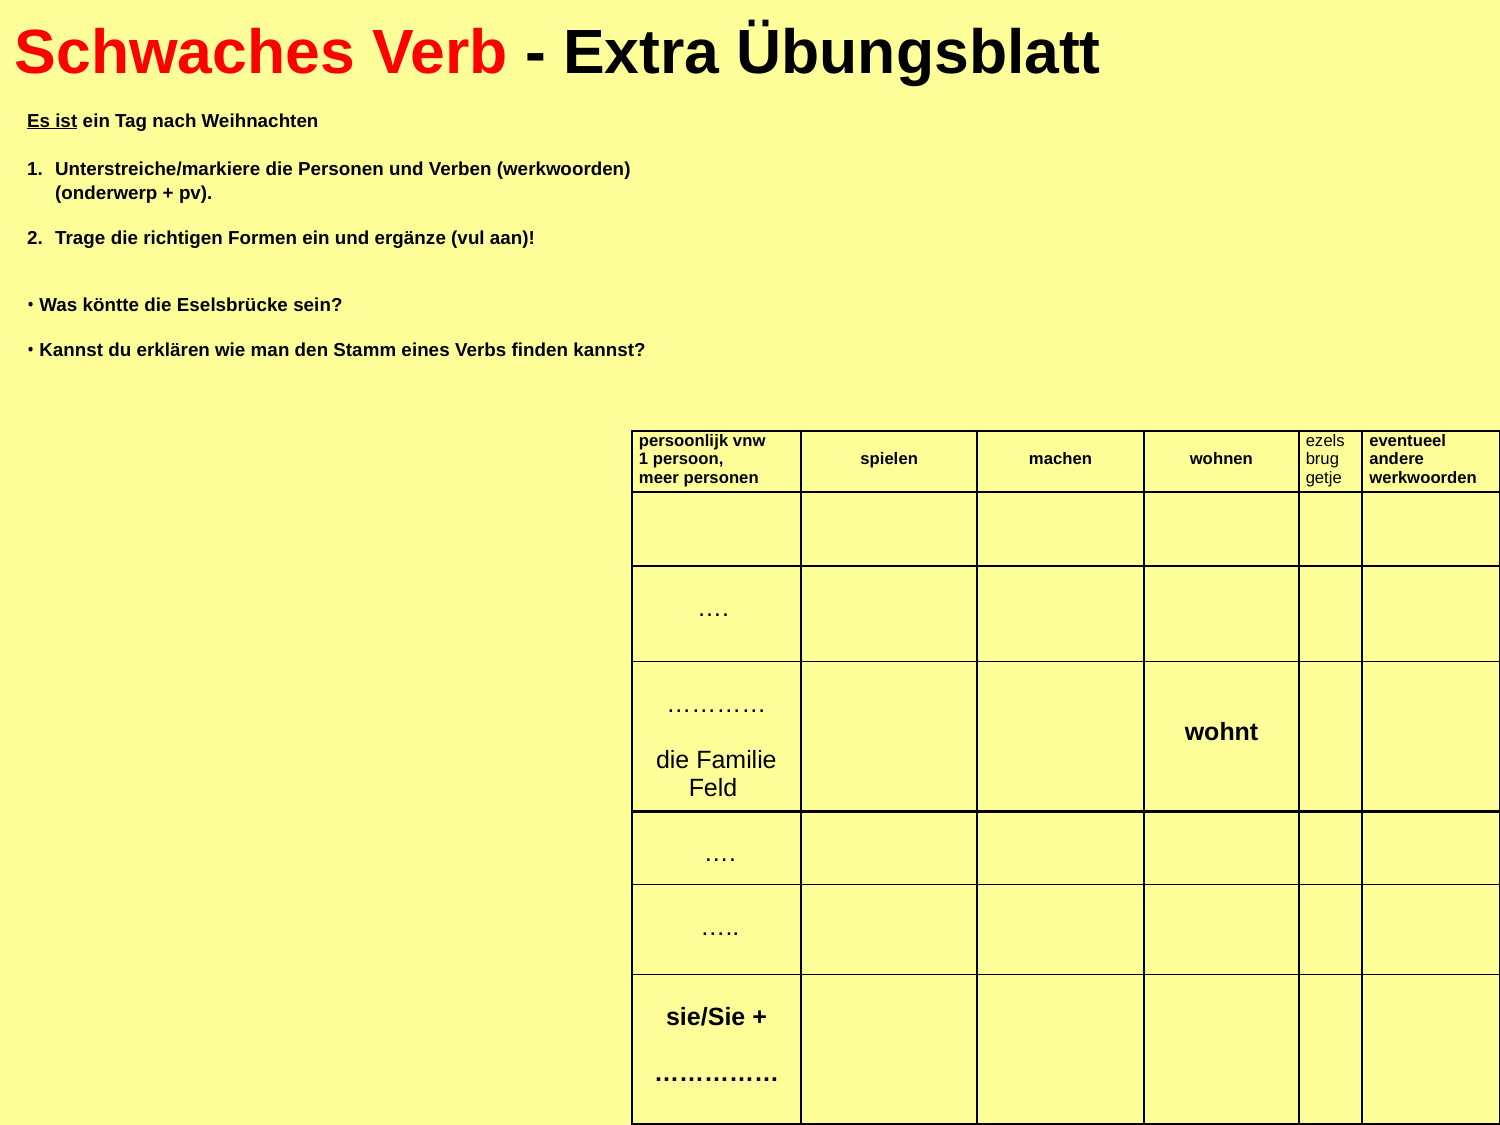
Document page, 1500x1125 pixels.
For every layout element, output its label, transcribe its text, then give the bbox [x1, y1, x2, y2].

table_cell [978, 885, 1143, 974]
table_header eventueel andere werkwoorden [1363, 432, 1499, 491]
table_header wohnen [1145, 432, 1298, 491]
table_cell [1145, 567, 1298, 661]
table_cell [978, 662, 1143, 810]
table_cell [1145, 813, 1298, 884]
text_box [12, 849, 660, 929]
table_cell [802, 975, 976, 1123]
table_cell [1300, 662, 1361, 810]
table_cell [1300, 885, 1361, 974]
table_cell [1300, 567, 1361, 661]
text_box Schwaches Verb - Extra Übungsblatt [0, 3, 1260, 94]
table_cell [633, 493, 800, 565]
table_cell wohnt [1145, 662, 1298, 810]
table_cell sie/Sie + …………… [633, 975, 800, 1123]
table_header spielen [802, 432, 976, 491]
text_box Es ist ein Tag nach Weihnachten Unterstreiche/markiere die Personen und Verben (werkwoorden) (onderwerp + pv). Trage die richtigen Formen ein und ergänze (vul aan)! Was köntte die Eselsbrücke sein? Kannst du erklären wie man den Stamm eines Verbs finden kannst? [12, 99, 678, 368]
table_cell [1363, 975, 1499, 1123]
table_cell …. [633, 567, 800, 661]
table_cell ………… die Familie Feld [633, 662, 800, 810]
table_cell …. [633, 813, 800, 884]
table_cell [978, 493, 1143, 565]
table_cell [1300, 813, 1361, 884]
table_cell [1363, 662, 1499, 810]
table_cell [978, 975, 1143, 1123]
table_cell [802, 813, 976, 884]
table_cell [1300, 975, 1361, 1123]
table_cell [1363, 493, 1499, 565]
table_cell [1145, 975, 1298, 1123]
table_cell ….. [633, 885, 800, 974]
table_header machen [978, 432, 1143, 491]
table_cell [978, 813, 1143, 884]
table_header persoonlijk vnw 1 persoon, meer personen [633, 432, 800, 491]
table_cell [1363, 813, 1499, 884]
table_cell [978, 567, 1143, 661]
table_cell [802, 493, 976, 565]
table_cell [1145, 493, 1298, 565]
table_cell [1145, 885, 1298, 974]
table_cell [802, 662, 976, 810]
table_cell [1363, 885, 1499, 974]
table_cell [1363, 567, 1499, 661]
table_cell [802, 885, 976, 974]
table_cell [1300, 493, 1361, 565]
table_header ezels brug getje [1300, 432, 1361, 491]
table_cell [802, 567, 976, 661]
